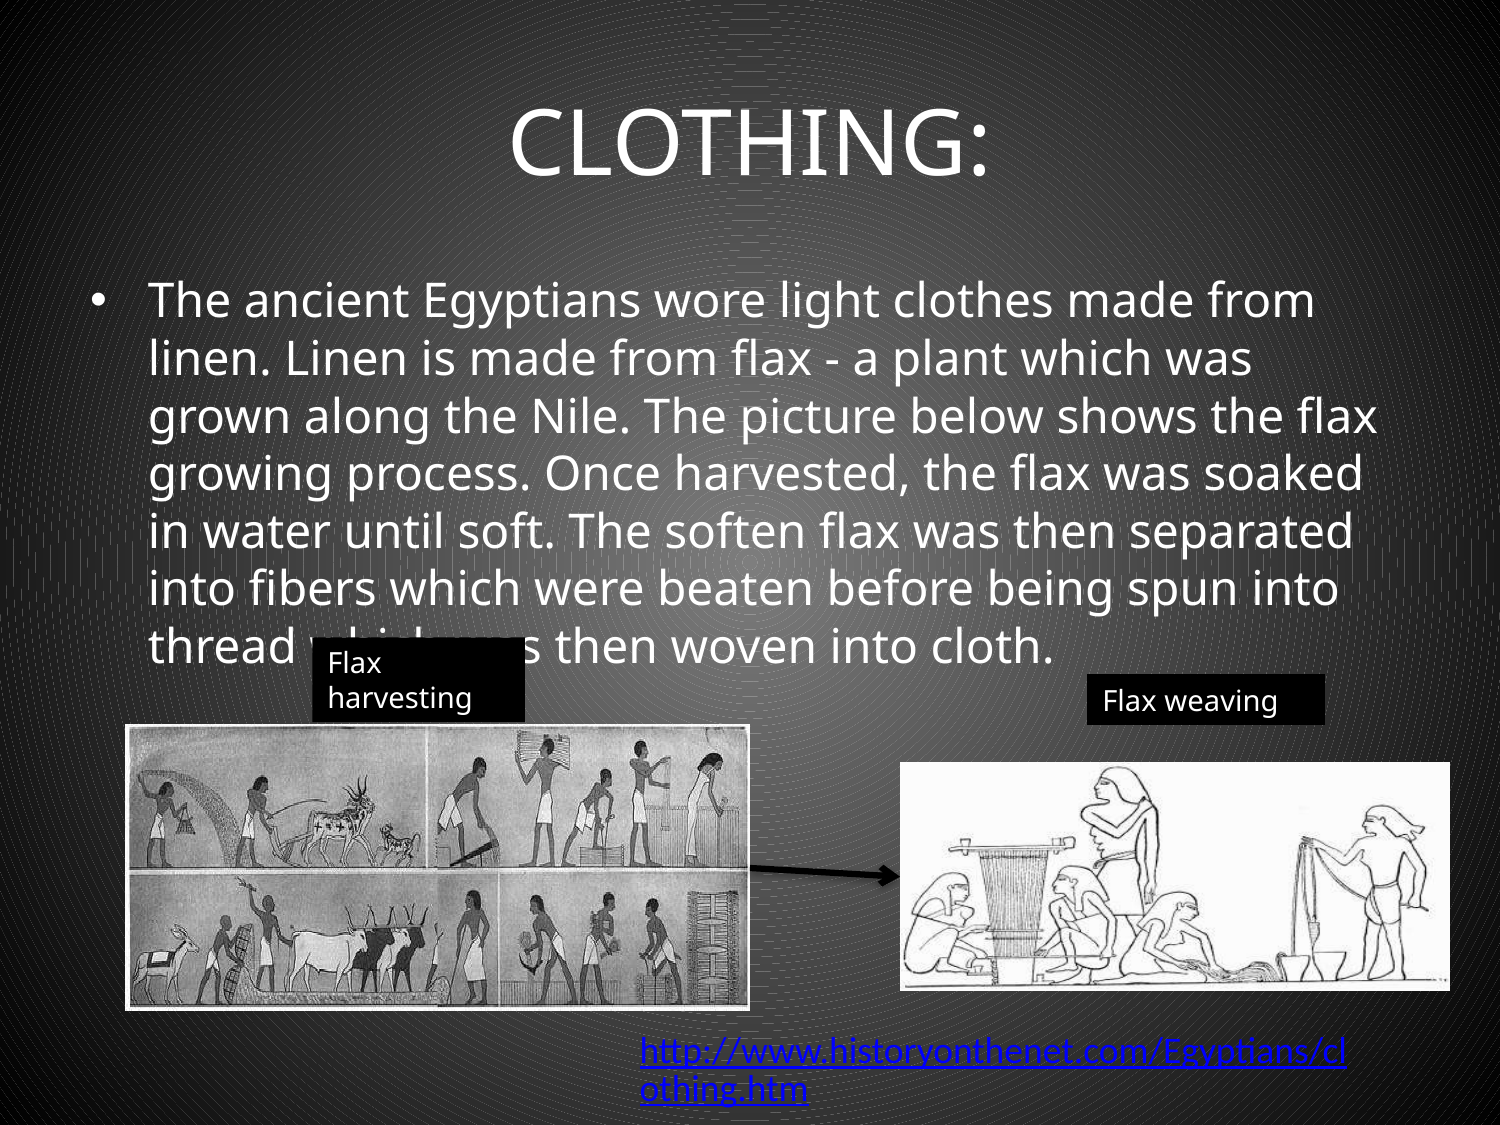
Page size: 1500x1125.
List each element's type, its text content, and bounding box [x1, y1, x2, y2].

text_box Flax harvesting [312, 637, 525, 723]
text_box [749, 867, 894, 877]
text_box Flax weaving [1087, 674, 1325, 725]
list The ancient Egyptians wore light clothes made from linen. Linen is made from flax - a plant which was grown along the Nile. The picture below shows the flax growing process. Once harvested, the flax was soaked in water until soft. The soften flax was then separated into fibers which were beaten before being spun into thread which was then woven into cloth. [75, 262, 1413, 688]
picture [124, 724, 751, 1012]
text_box http://www.historyonthenet.com/Egyptians/clothing.htm [624, 1018, 1375, 1079]
title CLOTHING: [75, 45, 1425, 233]
picture [899, 762, 1451, 992]
